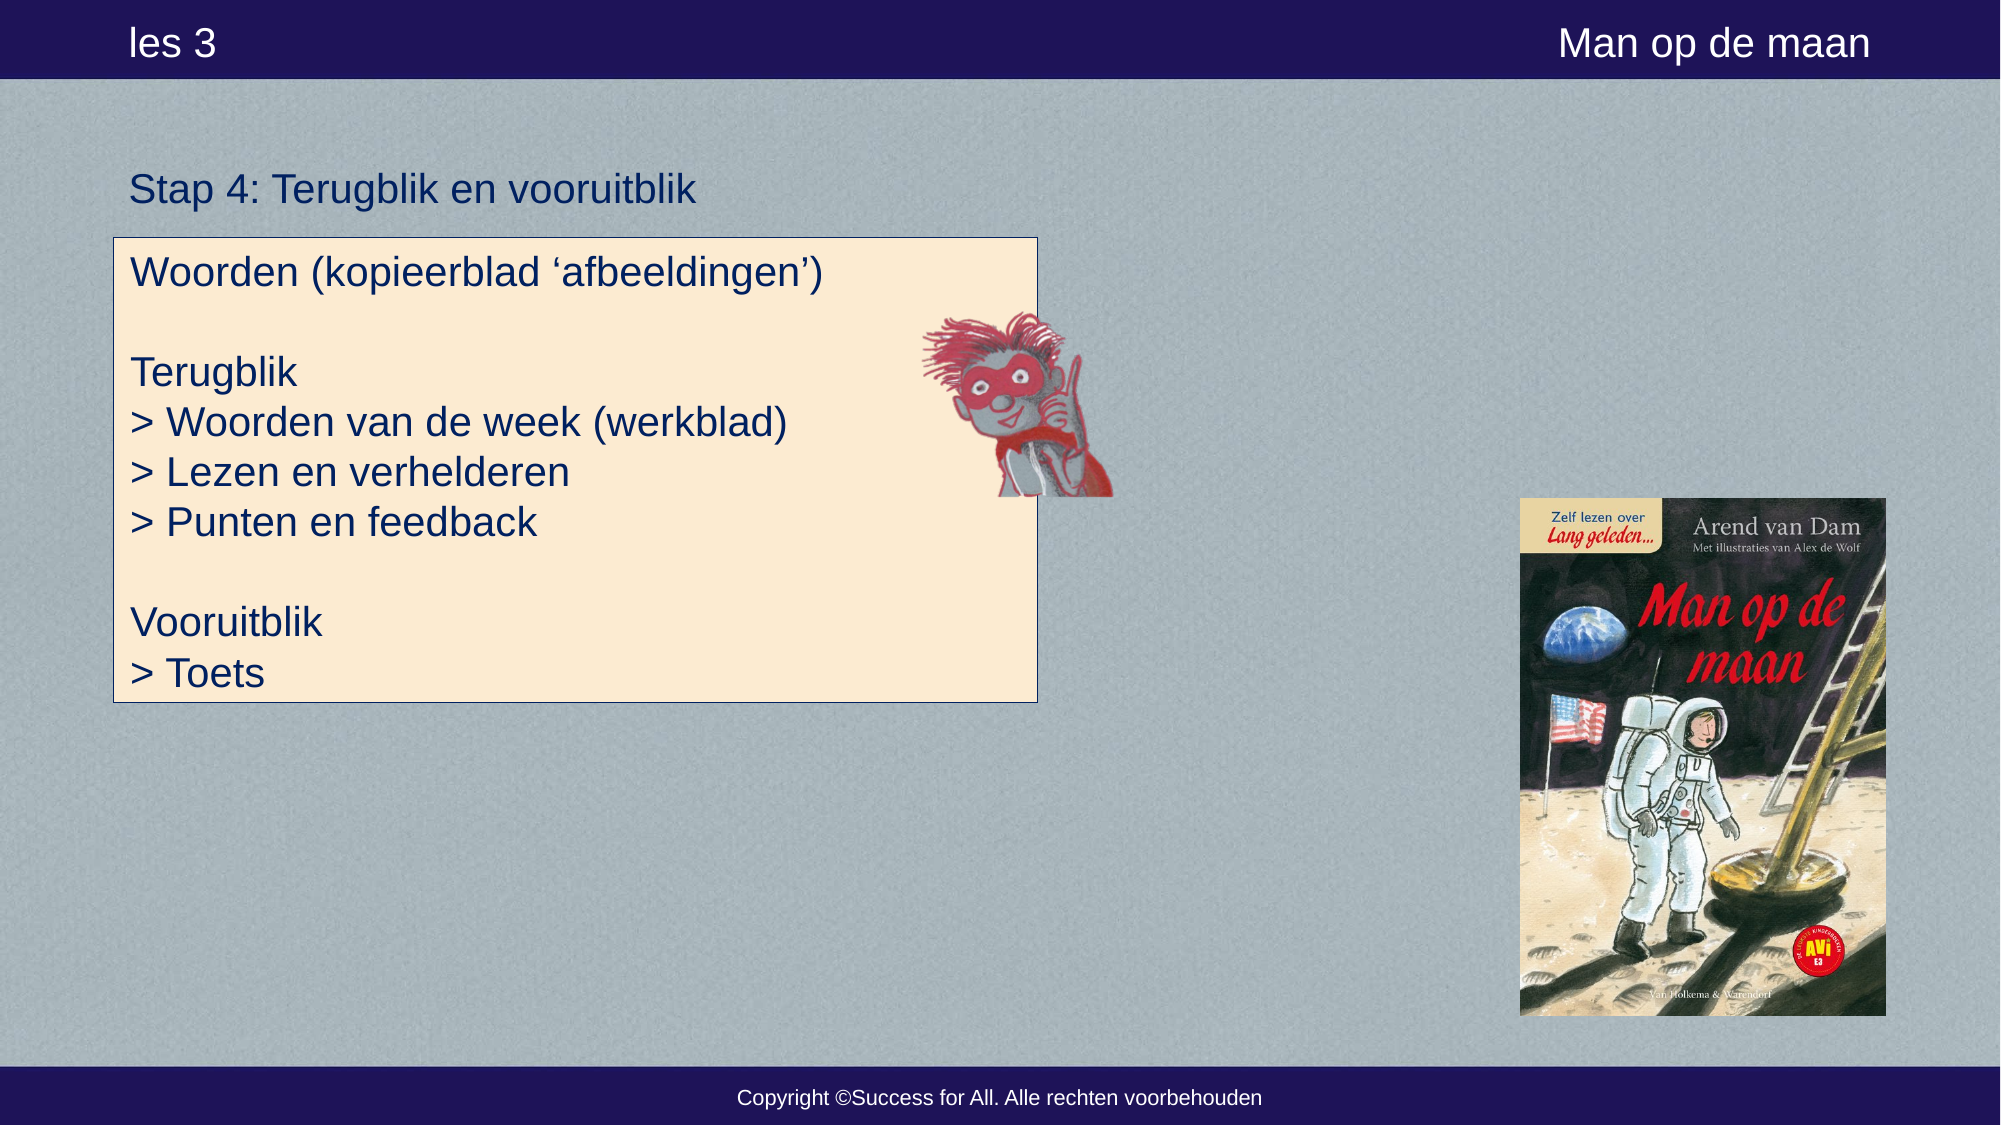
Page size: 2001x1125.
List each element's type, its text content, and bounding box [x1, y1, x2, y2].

text_box Man op de maan [999, 8, 1886, 73]
text_box Copyright ©Success for All. Alle rechten voorbehouden [0, 1076, 2000, 1125]
text_box les 3 [114, 8, 354, 73]
text_box Stap 4: Terugblik en vooruitblik [114, 154, 907, 219]
picture [0, 0, 2001, 1125]
text_box Woorden (kopieerblad ‘afbeeldingen’) Terugblik > Woorden van de week (werkblad) > Lezen en verhelderen > Punten en feedback Vooruitblik > Toets [113, 237, 1038, 703]
